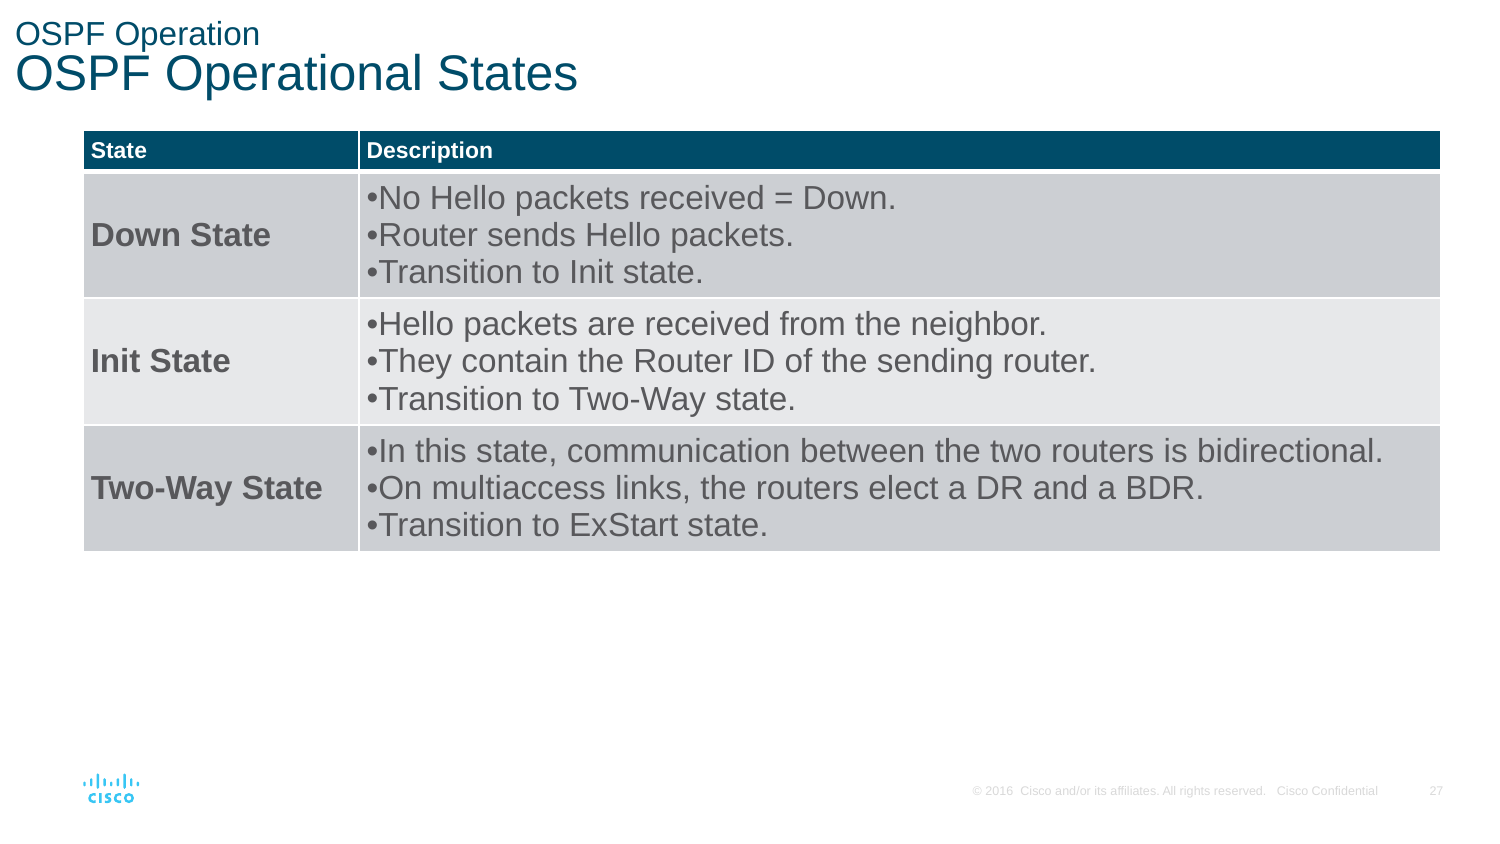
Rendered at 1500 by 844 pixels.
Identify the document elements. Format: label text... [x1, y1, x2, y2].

table_cell Two-Way State [84, 426, 358, 551]
table_cell Down State [84, 174, 358, 297]
table_cell In this state, communication between the two routers is bidirectional. On multiaccess links, the routers elect a DR and a BDR. Transition to ExStart state. [360, 426, 1440, 551]
table_cell Init State [84, 299, 358, 424]
table_header State [84, 131, 358, 169]
table_cell Hello packets are received from the neighbor. They contain the Router ID of the sending router. Transition to Two-Way state. [360, 299, 1440, 424]
table_cell No Hello packets received = Down. Router sends Hello packets. Transition to Init state. [360, 174, 1440, 297]
table_header Description [360, 131, 1440, 169]
title OSPF Operation OSPF Operational States [0, 0, 1369, 121]
